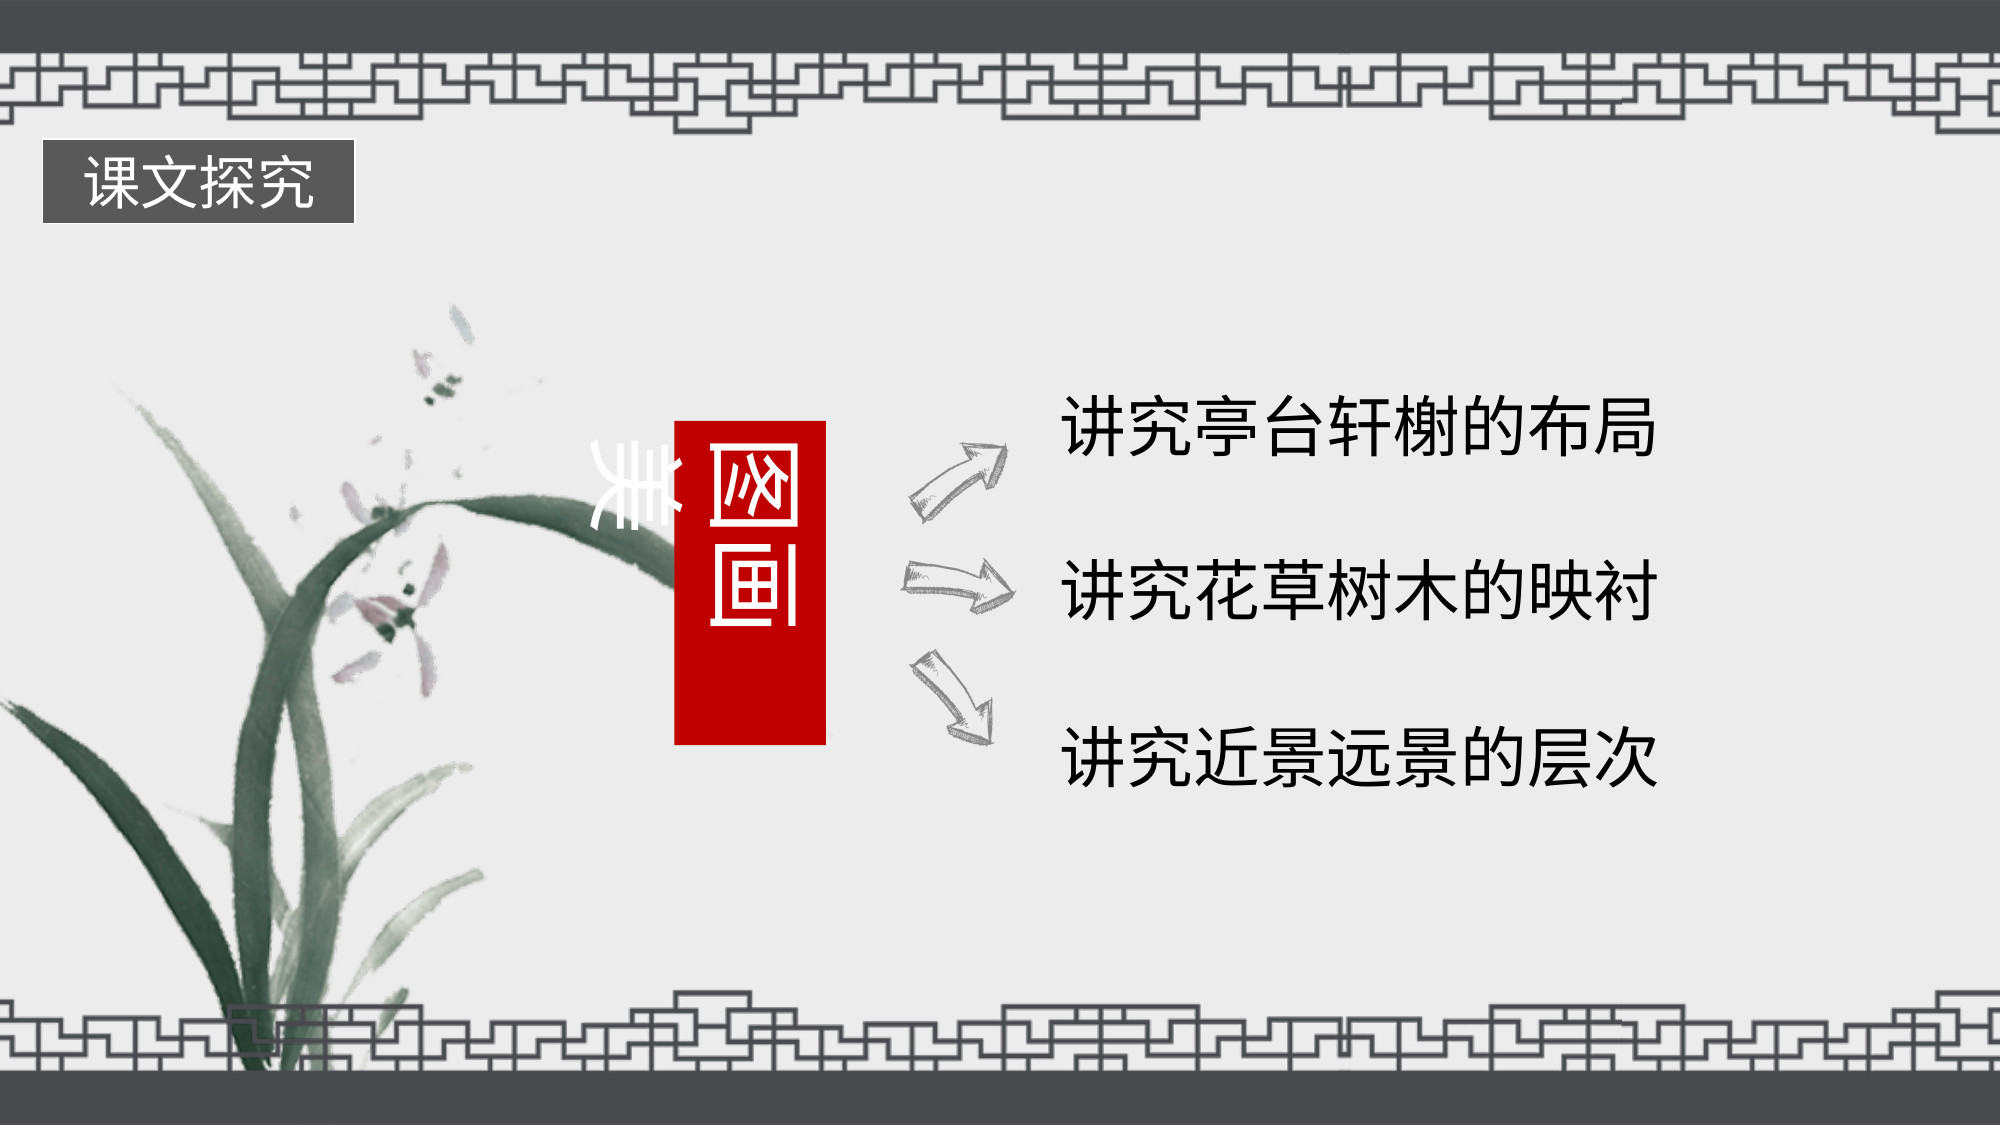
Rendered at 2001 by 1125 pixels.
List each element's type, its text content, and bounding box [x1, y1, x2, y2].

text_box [0, 989, 2000, 1125]
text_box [902, 449, 1017, 756]
text_box 讲究花草树木的映衬 [1045, 541, 1884, 637]
picture [0, 301, 834, 989]
text_box 讲究近景远景的层次 [1045, 708, 1884, 804]
text_box 讲究亭台轩榭的布局 [1045, 377, 1861, 472]
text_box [0, 0, 2000, 136]
text_box 课文探究 [42, 139, 355, 224]
